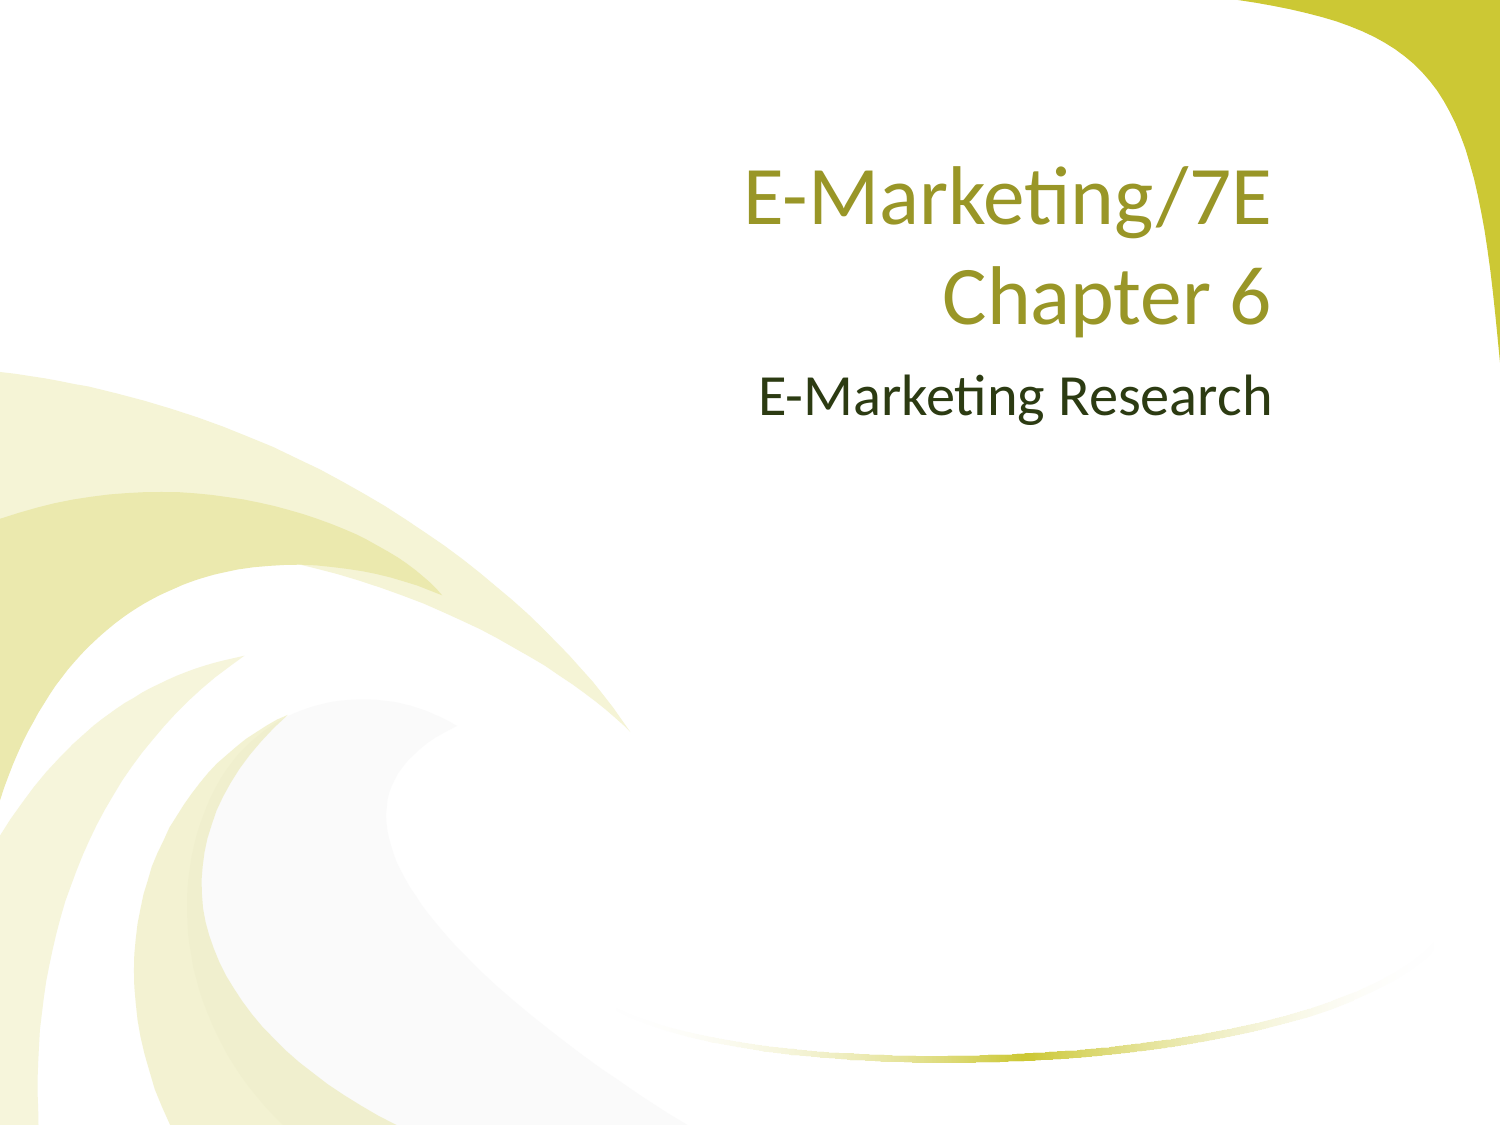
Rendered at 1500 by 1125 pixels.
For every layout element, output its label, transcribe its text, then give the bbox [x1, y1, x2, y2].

title E-Marketing/7E Chapter 6 [162, 132, 1288, 350]
subtitle E-Marketing Research [162, 350, 1288, 436]
